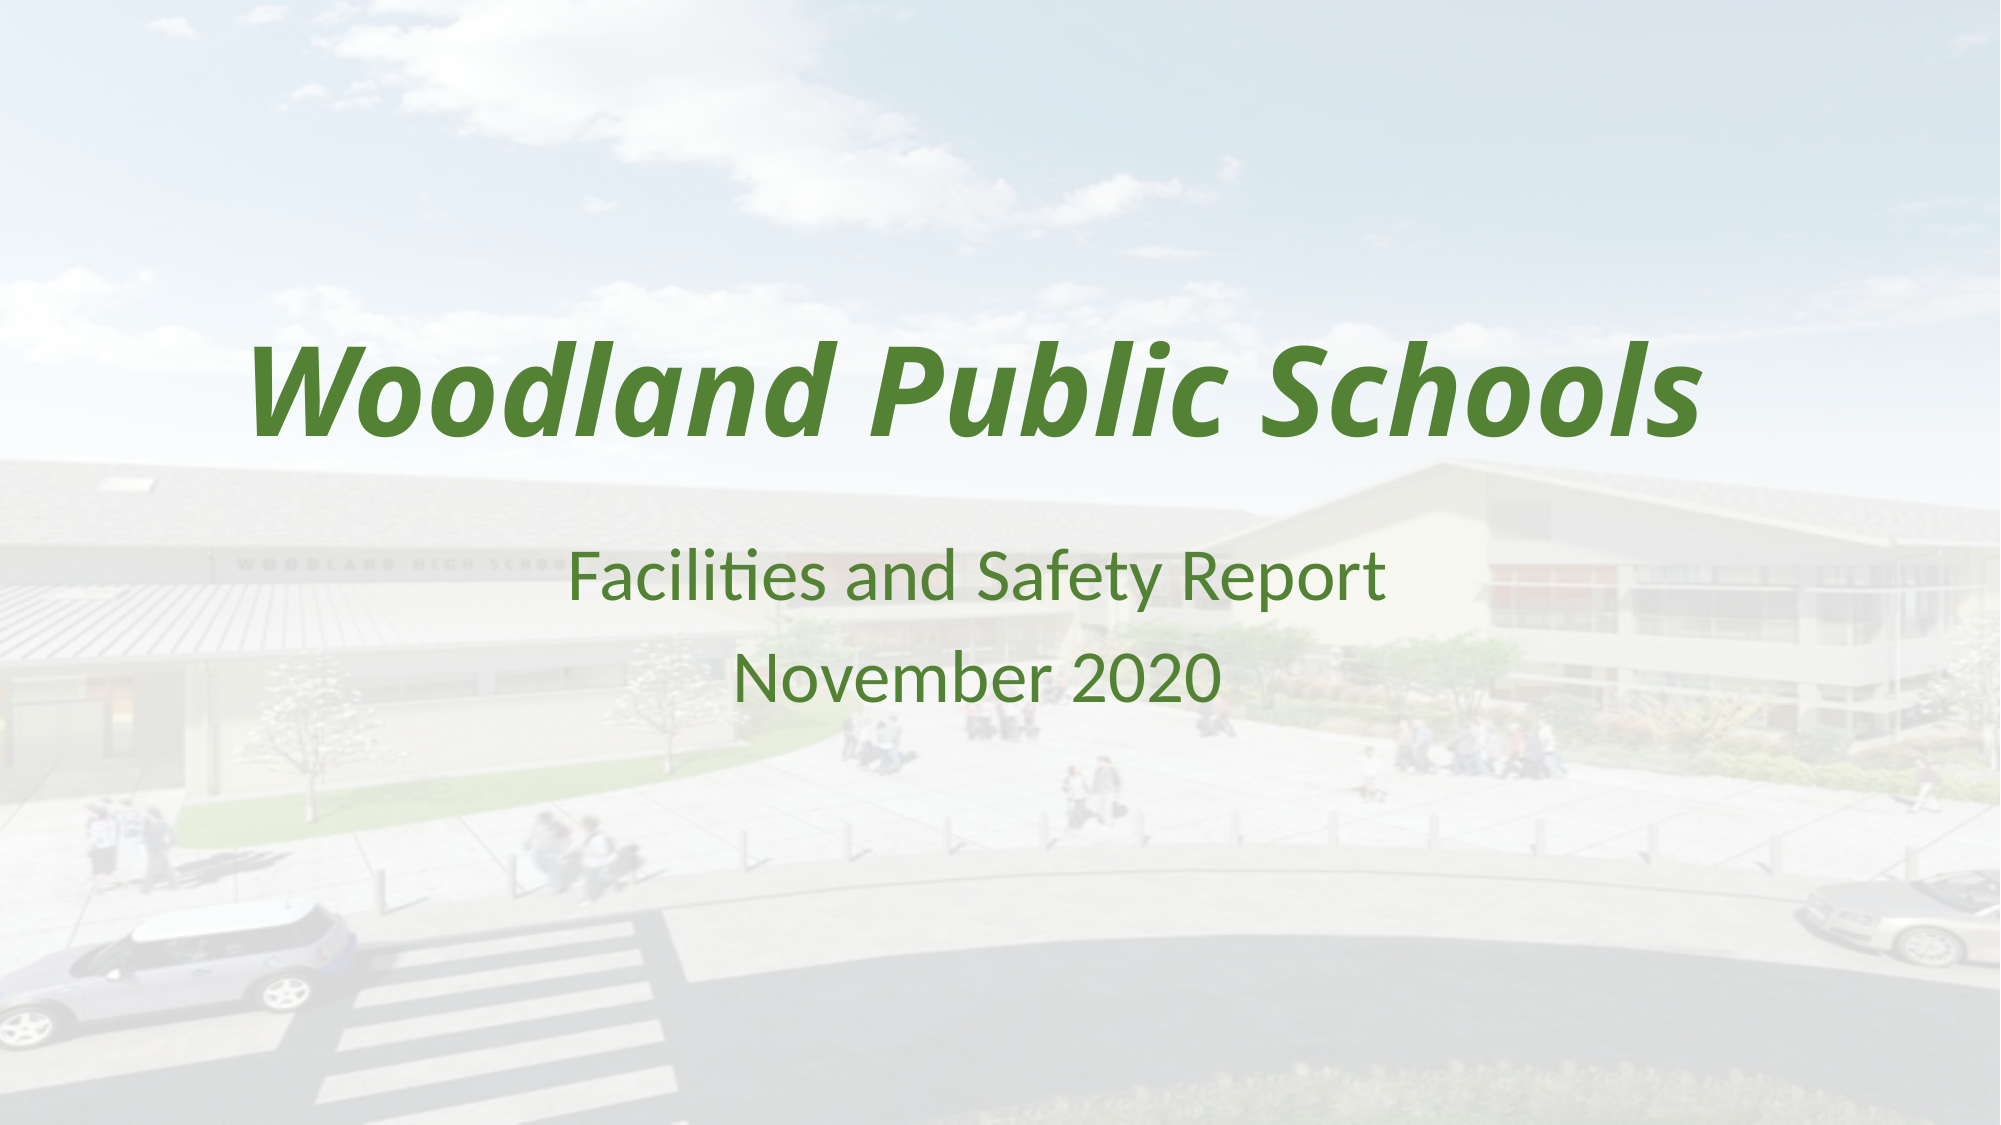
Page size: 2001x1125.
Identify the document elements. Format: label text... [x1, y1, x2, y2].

subtitle Facilities and Safety Report November 2020 [227, 528, 1728, 781]
title Woodland Public Schools [200, 80, 1750, 472]
